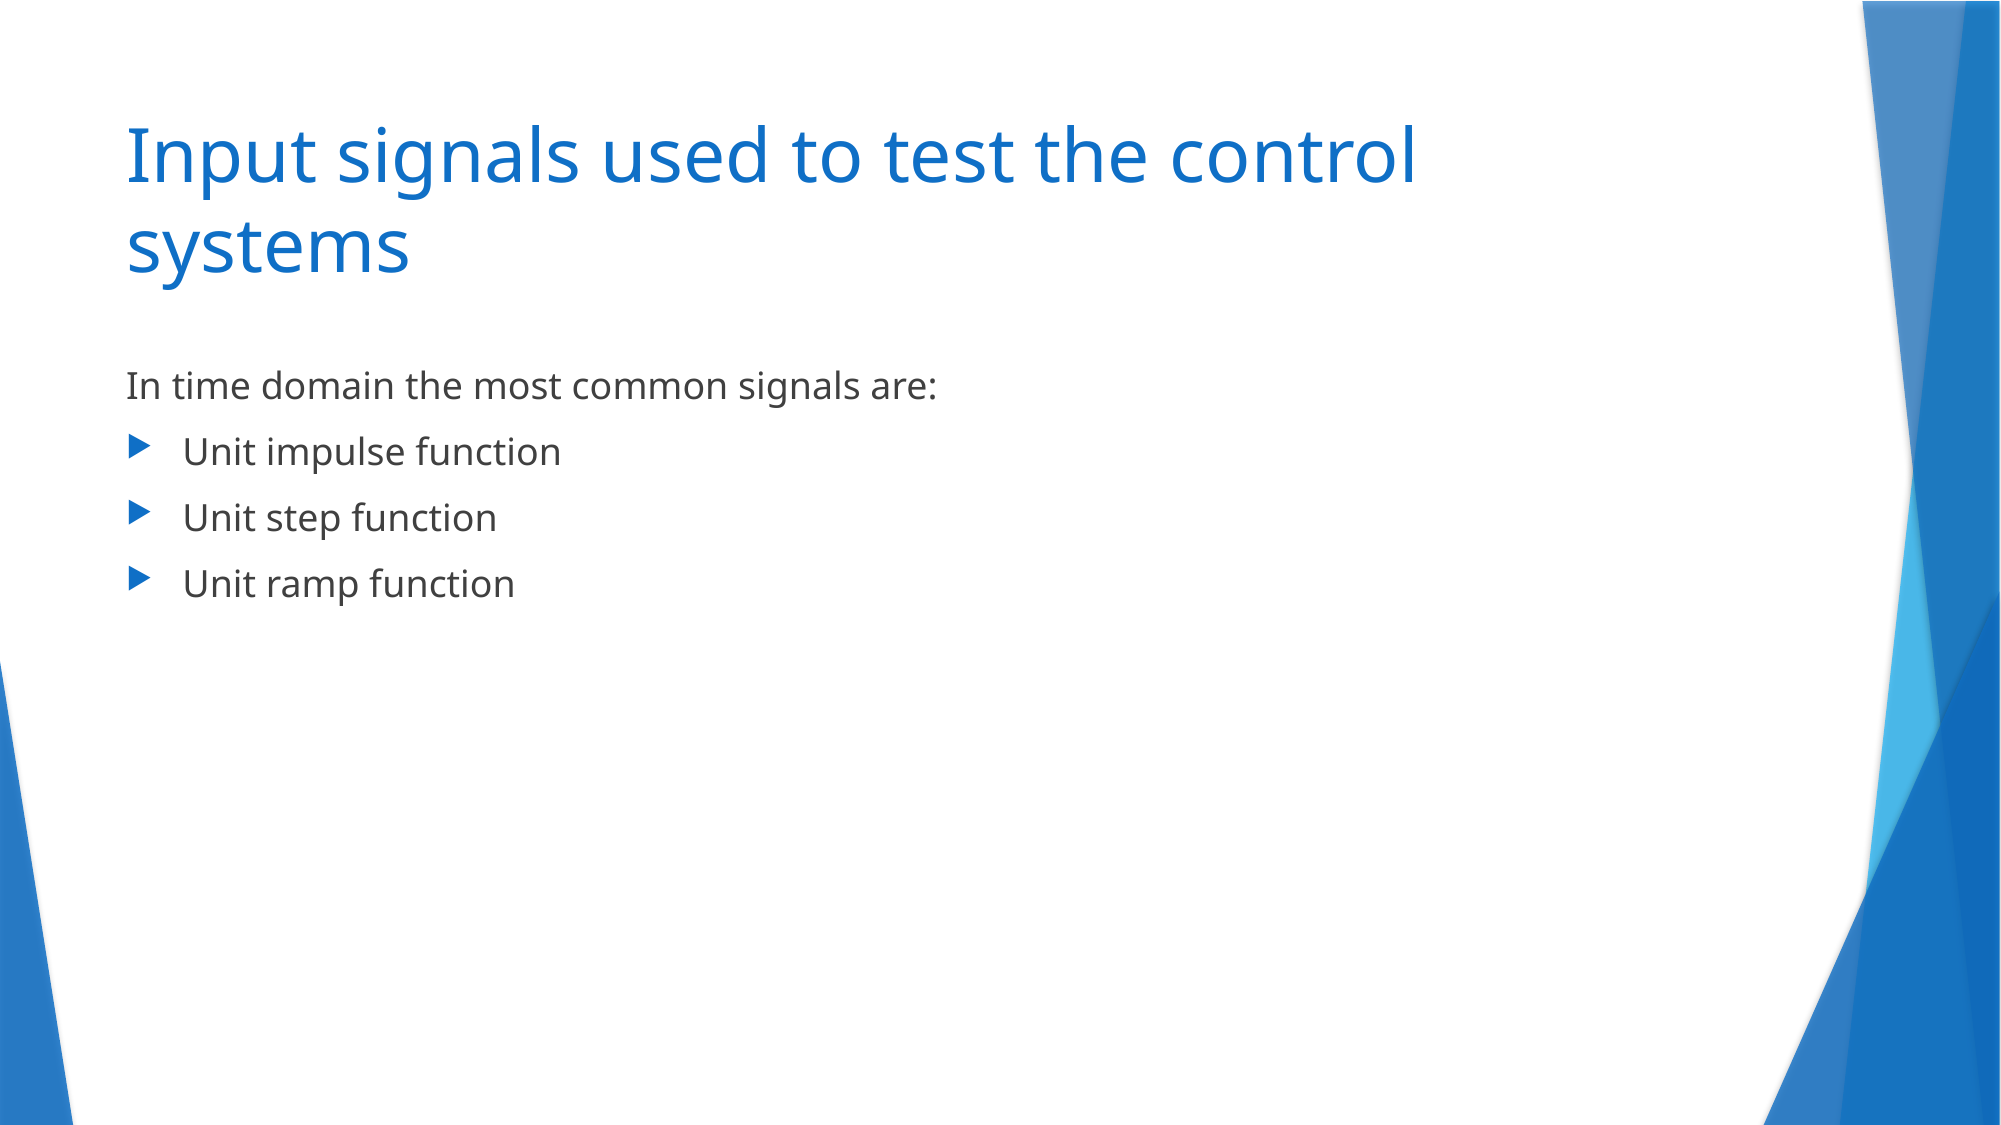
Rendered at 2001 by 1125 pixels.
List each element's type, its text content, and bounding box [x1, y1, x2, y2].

title Input signals used to test the control systems [111, 99, 1522, 317]
list In time domain the most common signals are: Unit impulse function Unit step function Unit ramp function [111, 354, 1522, 992]
